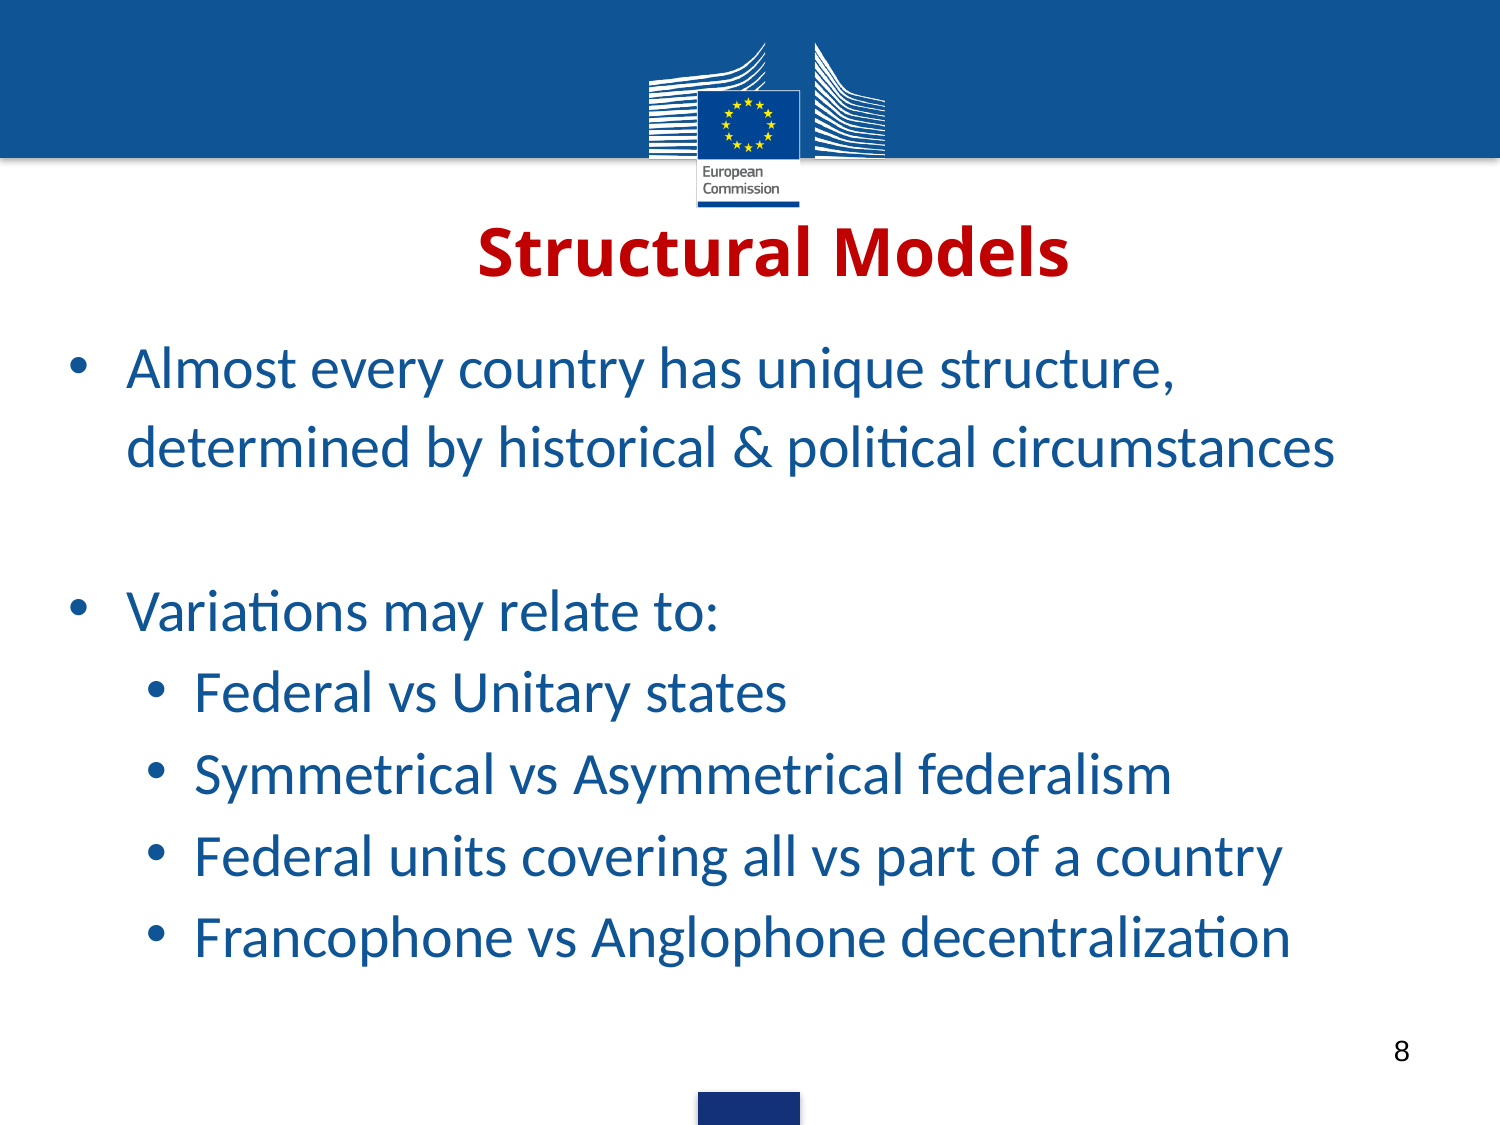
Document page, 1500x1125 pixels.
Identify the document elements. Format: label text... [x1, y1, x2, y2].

title Structural Models [64, 184, 1425, 315]
list Almost every country has unique structure, determined by historical & political circumstances Variations may relate to: Federal vs Unitary states Symmetrical vs Asymmetrical federalism Federal units covering all vs part of a country Francophone vs Anglophone decentralization [53, 314, 1400, 1035]
picture [649, 42, 885, 184]
slide_number 8 [1074, 1024, 1426, 1103]
